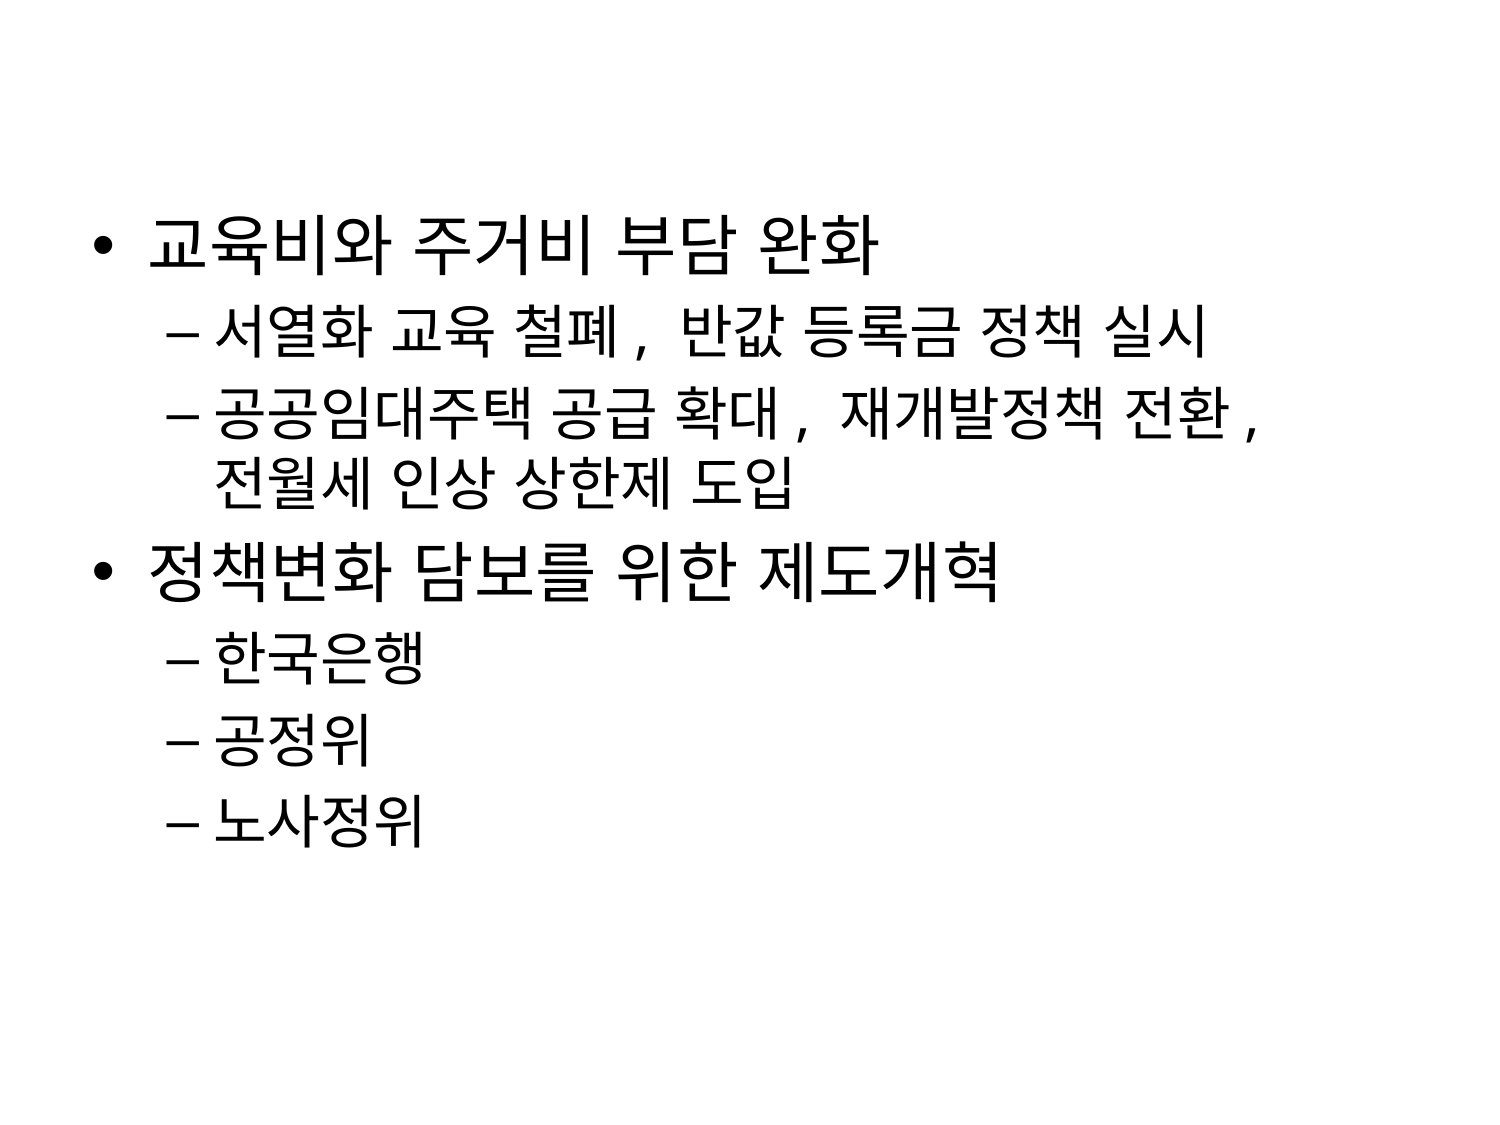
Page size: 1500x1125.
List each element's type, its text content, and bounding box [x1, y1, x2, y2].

list 교육비와 주거비 부담 완화 서열화 교육 철폐, 반값 등록금 정책 실시 공공임대주택 공급 확대, 재개발정책 전환, 전월세 인상 상한제 도입 정책변화 담보를 위한 제도개혁 한국은행 공정위 노사정위 [76, 196, 1427, 939]
